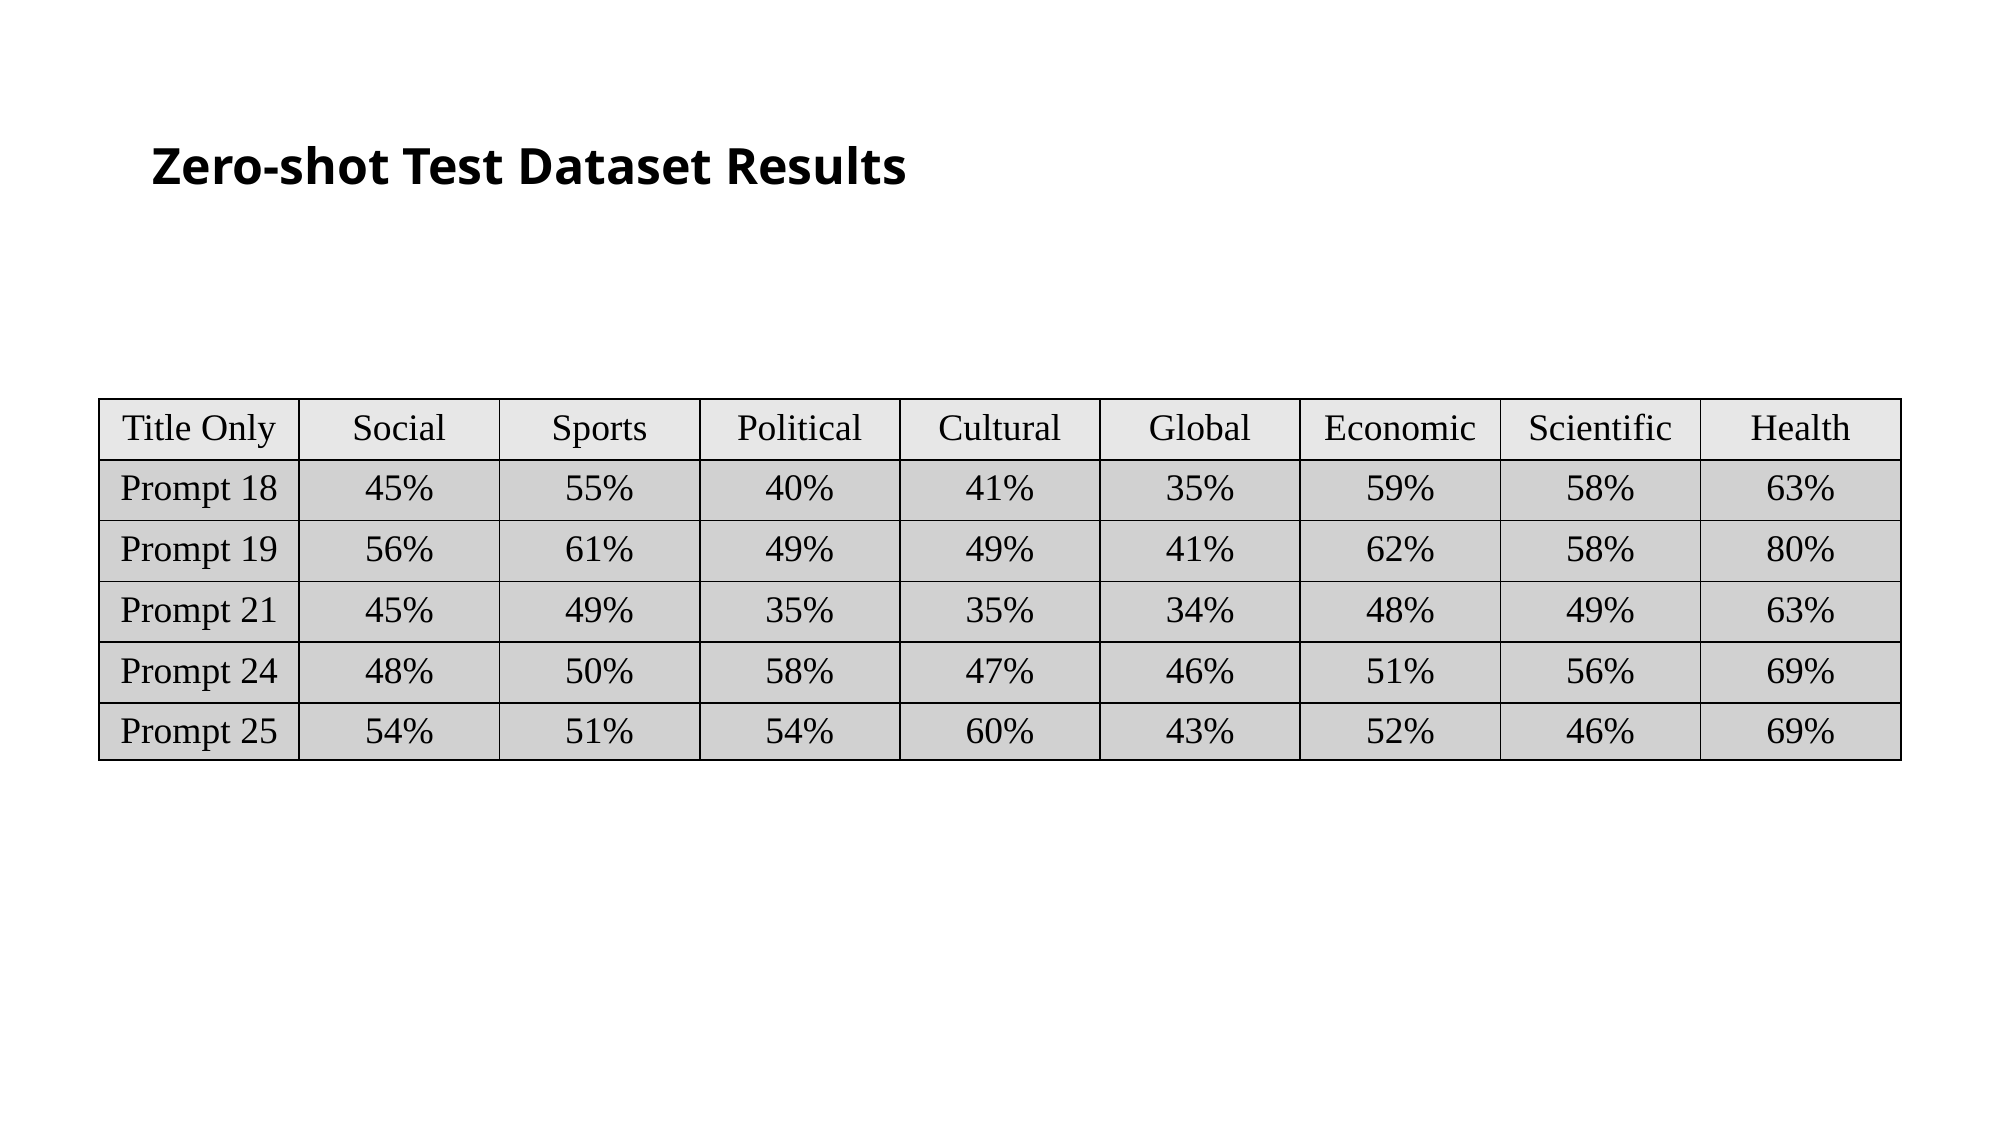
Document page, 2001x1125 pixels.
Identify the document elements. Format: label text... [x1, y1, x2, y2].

table_cell 55% [500, 461, 699, 520]
table_cell 45% [300, 582, 499, 641]
table_header Sports [500, 400, 699, 459]
table_cell 62% [1301, 521, 1500, 581]
table_cell 46% [1101, 643, 1299, 702]
table_header Cultural [901, 400, 1099, 459]
table_cell 51% [500, 704, 699, 759]
table_header Economic [1301, 400, 1500, 459]
table_cell Prompt 24 [100, 643, 298, 702]
table_cell 63% [1701, 582, 1900, 641]
table_cell 49% [701, 521, 899, 581]
table_cell 63% [1701, 461, 1900, 520]
table_cell 46% [1501, 704, 1700, 759]
table_header Global [1101, 400, 1299, 459]
table_cell 69% [1701, 643, 1900, 702]
table_cell 47% [901, 643, 1099, 702]
table_cell 56% [300, 521, 499, 581]
table_cell 56% [1501, 643, 1700, 702]
table_cell 35% [701, 582, 899, 641]
table_header Social [300, 400, 499, 459]
table_cell 54% [300, 704, 499, 759]
table_cell 49% [901, 521, 1099, 581]
title Zero-shot Test Dataset Results [137, 59, 1863, 278]
table_cell 49% [1501, 582, 1700, 641]
table_cell 80% [1701, 521, 1900, 581]
table_cell 51% [1301, 643, 1500, 702]
table_cell 45% [300, 461, 499, 520]
table_cell Prompt 25 [100, 704, 298, 759]
table_header Political [701, 400, 899, 459]
table_cell 35% [1101, 461, 1299, 520]
table_cell Prompt 19 [100, 521, 298, 581]
table_cell 60% [901, 704, 1099, 759]
table_cell 58% [1501, 461, 1700, 520]
table_cell 48% [300, 643, 499, 702]
table_cell 40% [701, 461, 899, 520]
table_cell 58% [1501, 521, 1700, 581]
table_cell 43% [1101, 704, 1299, 759]
table_cell 59% [1301, 461, 1500, 520]
table_cell 54% [701, 704, 899, 759]
table_cell 48% [1301, 582, 1500, 641]
table_cell 50% [500, 643, 699, 702]
table_cell Prompt 18 [100, 461, 298, 520]
table_cell 41% [901, 461, 1099, 520]
table_cell 61% [500, 521, 699, 581]
table_cell 58% [701, 643, 899, 702]
table_header Scientific [1501, 400, 1700, 459]
table_cell Prompt 21 [100, 582, 298, 641]
table_cell 52% [1301, 704, 1500, 759]
table_header Title Only [100, 400, 298, 459]
table_header Health [1701, 400, 1900, 459]
table_cell 69% [1701, 704, 1900, 759]
table_cell 49% [500, 582, 699, 641]
table_cell 34% [1101, 582, 1299, 641]
table_cell 41% [1101, 521, 1299, 581]
table_cell 35% [901, 582, 1099, 641]
